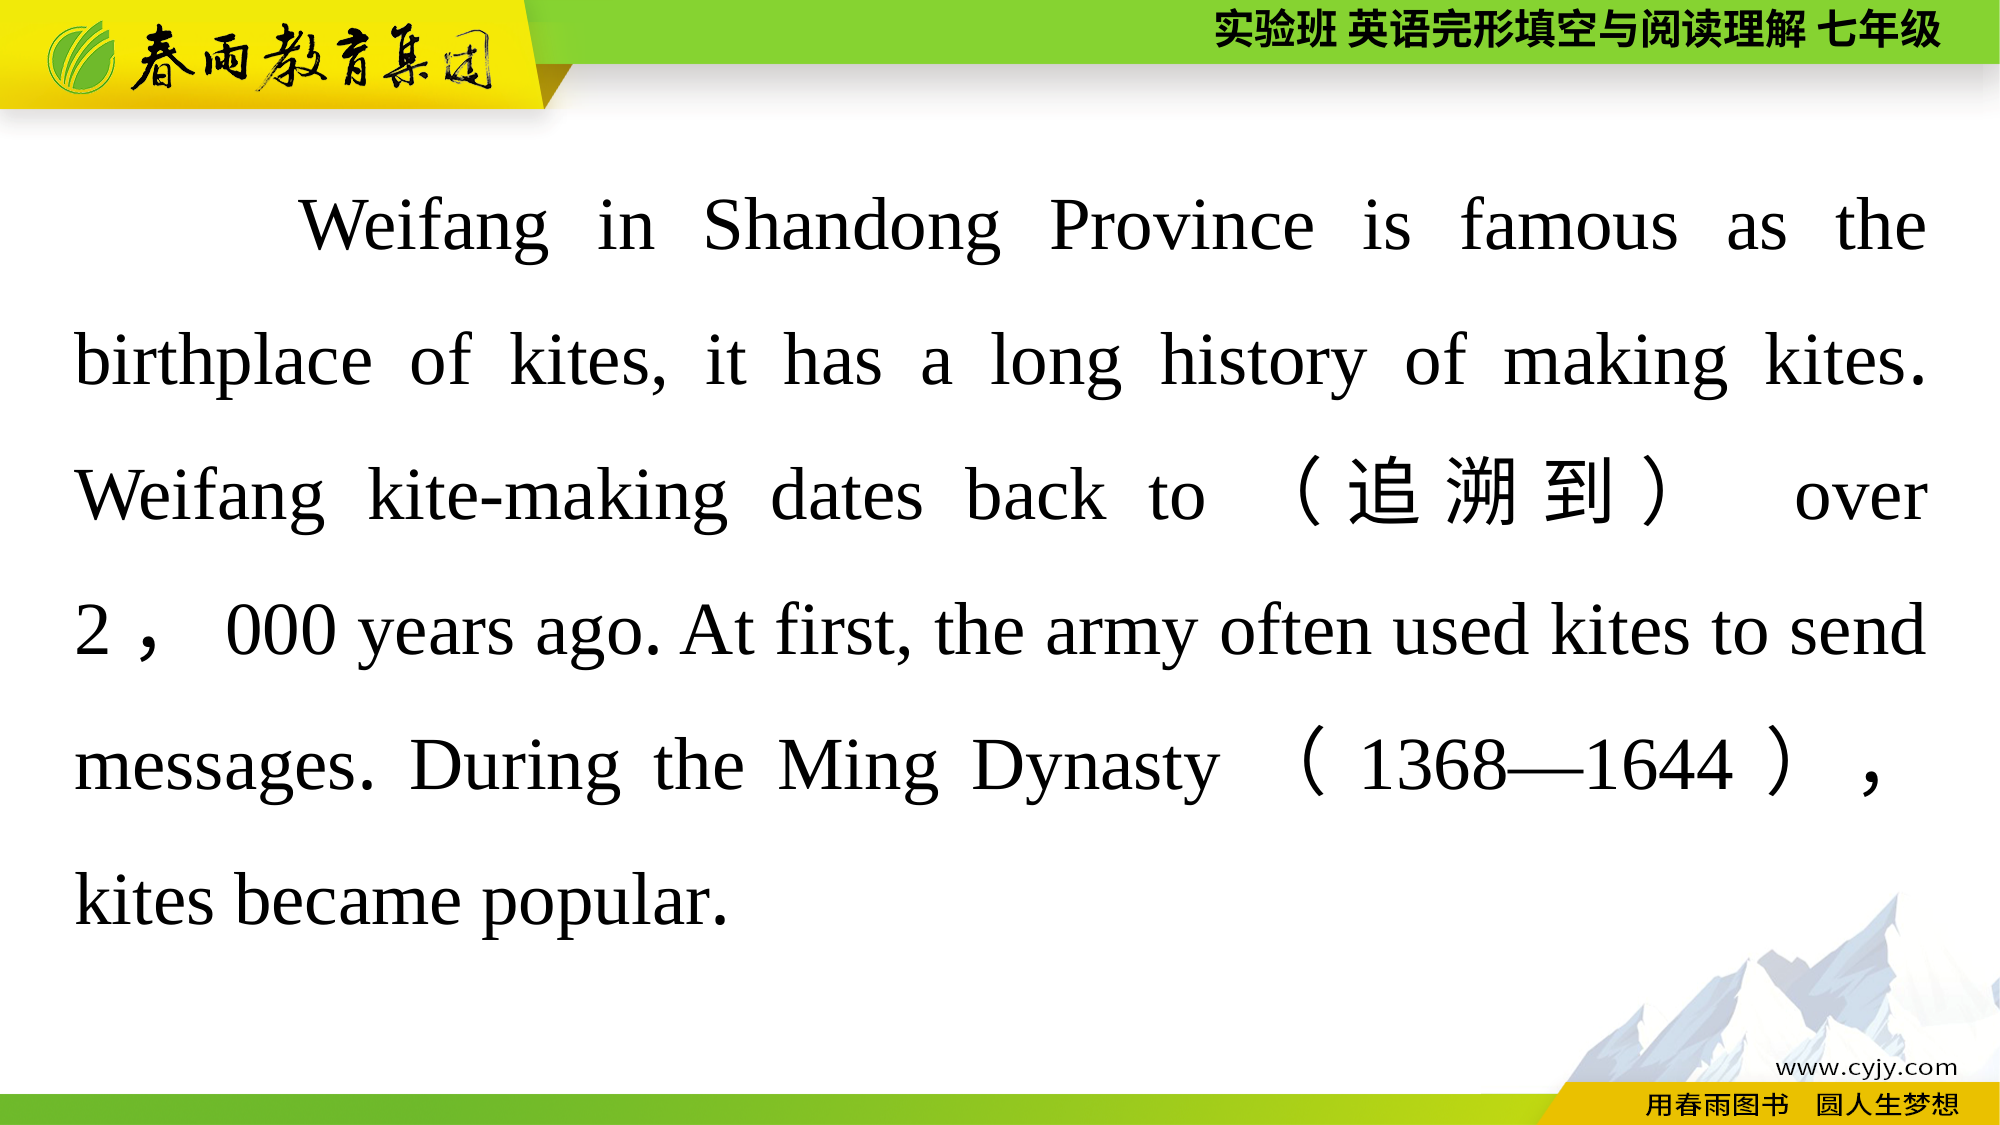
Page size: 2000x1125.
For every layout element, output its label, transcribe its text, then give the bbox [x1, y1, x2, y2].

list Weifang in Shandong Province is famous as the birthplace of kites, it has a long history of making kites. Weifang kite-making dates back to（追溯到） over 2，000 years ago. At first, the army often used kites to send messages. During the Ming Dynasty（1368—1644）， kites became popular. [59, 122, 1944, 939]
picture [0, 0, 2000, 1125]
